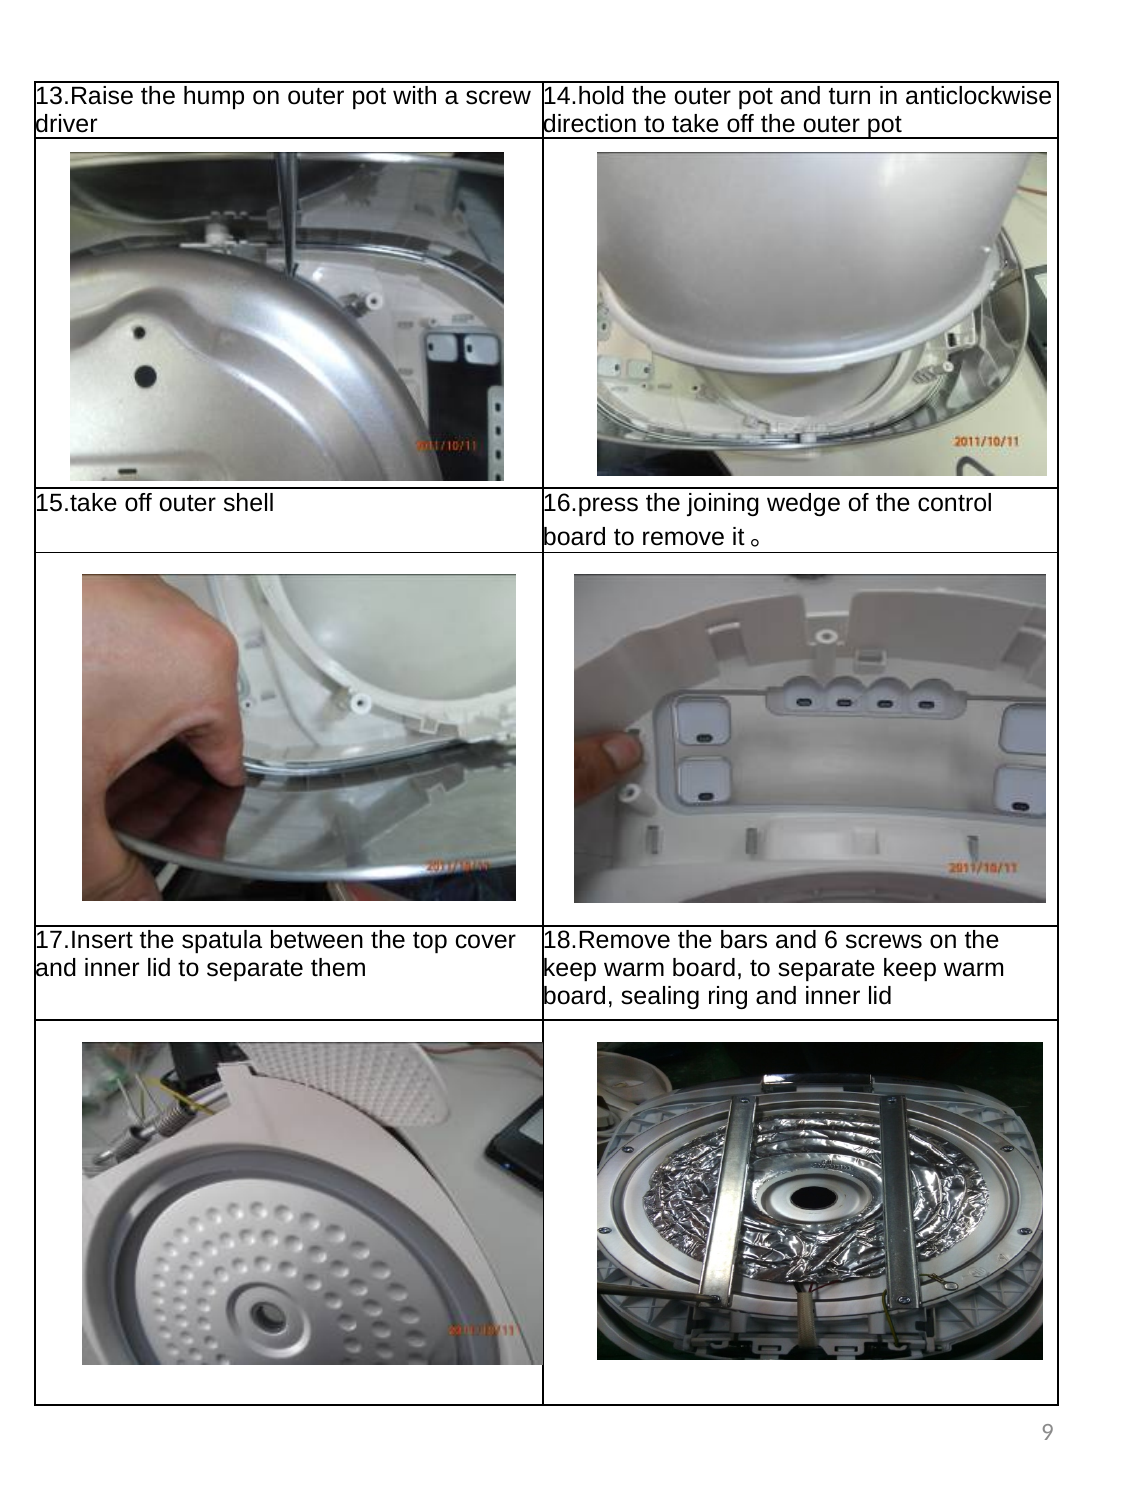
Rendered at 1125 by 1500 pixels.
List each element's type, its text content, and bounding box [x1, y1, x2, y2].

table_cell 18.Remove the bars and 6 screws on the keep warm board, to separate keep warm board, sealing ring and inner lid [544, 927, 1057, 1019]
picture [573, 573, 1047, 903]
table_cell [36, 553, 542, 925]
table_cell [544, 1021, 1057, 1404]
picture [81, 573, 516, 901]
picture [597, 1042, 1044, 1360]
table_cell [36, 139, 542, 487]
table_cell [36, 1021, 542, 1404]
table_cell [544, 553, 1057, 925]
table_cell [544, 139, 1057, 487]
table_header 14.hold the outer pot and turn in anticlockwise direction to take off the outer pot [544, 83, 1057, 137]
picture [81, 1042, 543, 1365]
table_cell 15.take off outer shell [36, 489, 542, 552]
table_header 13.Raise the hump on outer pot with a screw driver [36, 83, 542, 137]
picture [70, 152, 505, 481]
table_cell 17.Insert the spatula between the top cover and inner lid to separate them [36, 927, 542, 1019]
table_cell 16.press the joining wedge of the control board to remove it。 [544, 489, 1057, 552]
picture [597, 152, 1047, 476]
slide_number 9 [806, 1390, 1069, 1471]
